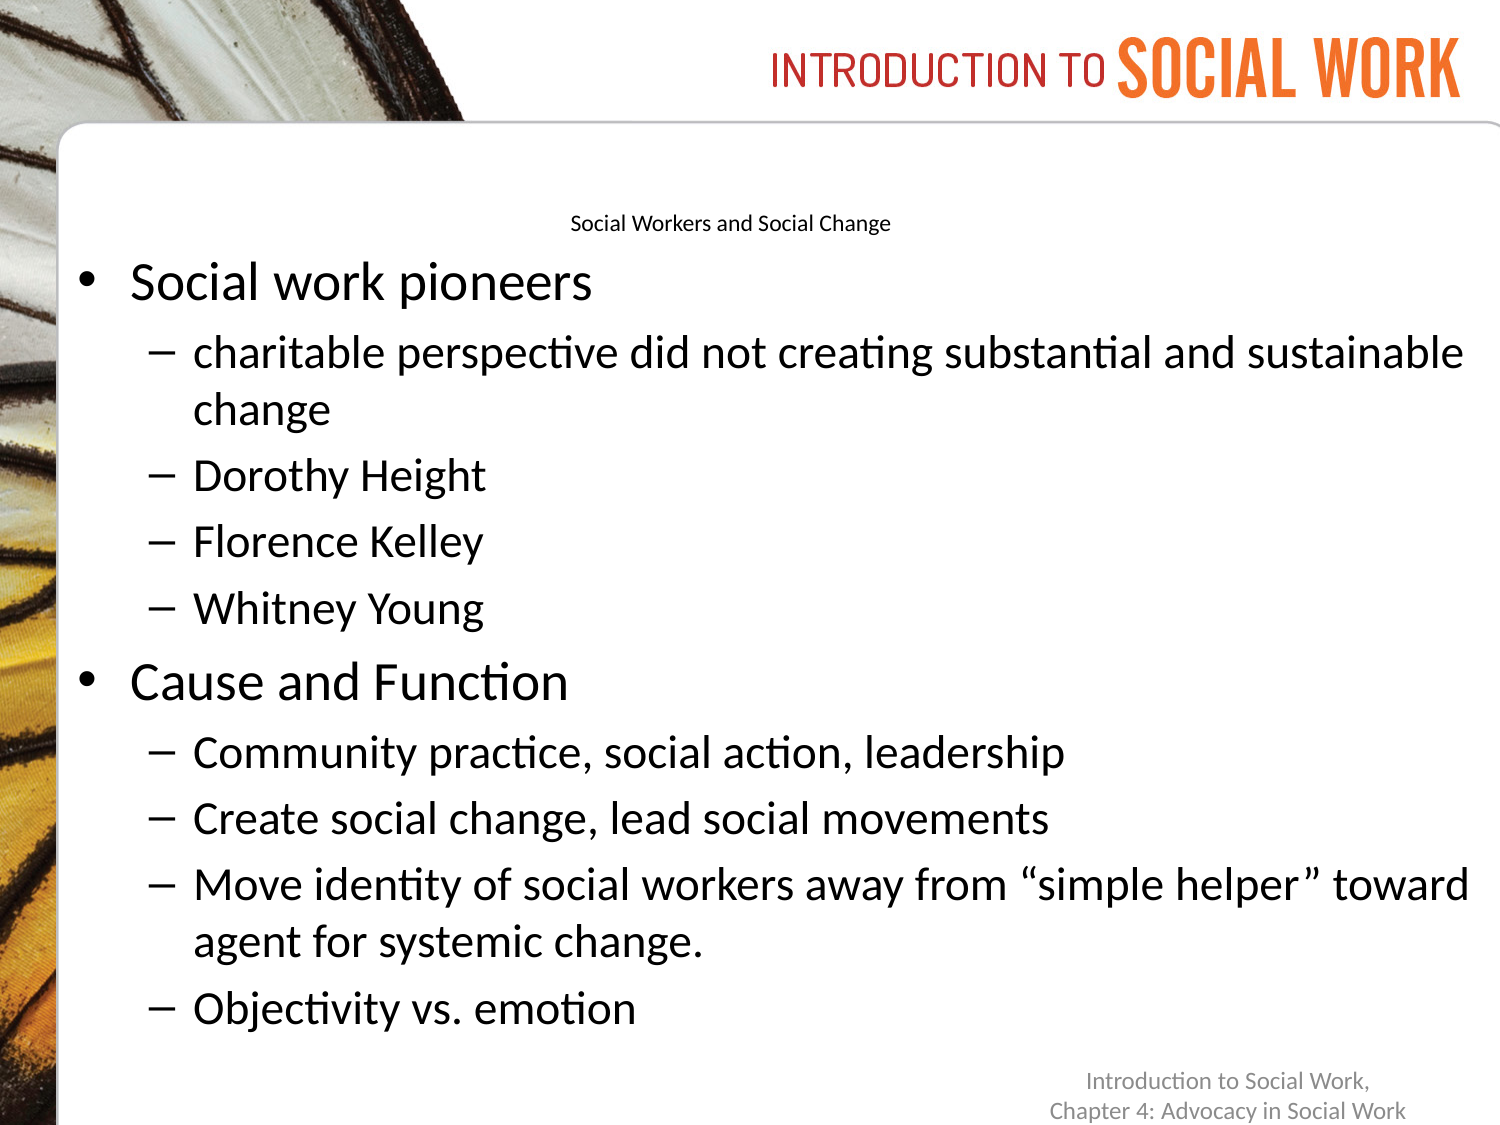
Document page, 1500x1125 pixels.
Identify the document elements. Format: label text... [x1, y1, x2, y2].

picture [0, 0, 1500, 1125]
list Social work pioneers charitable perspective did not creating substantial and sustainable change Dorothy Height Florence Kelley Whitney Young Cause and Function Community practice, social action, leadership Create social change, lead social movements Move identity of social workers away from “simple helper” toward agent for systemic change. Objectivity vs. emotion [62, 237, 1500, 1050]
footer Introduction to Social Work, Chapter 4: Advocacy in Social Work [987, 1065, 1475, 1125]
title Social Workers and Social Change [37, 200, 1425, 271]
